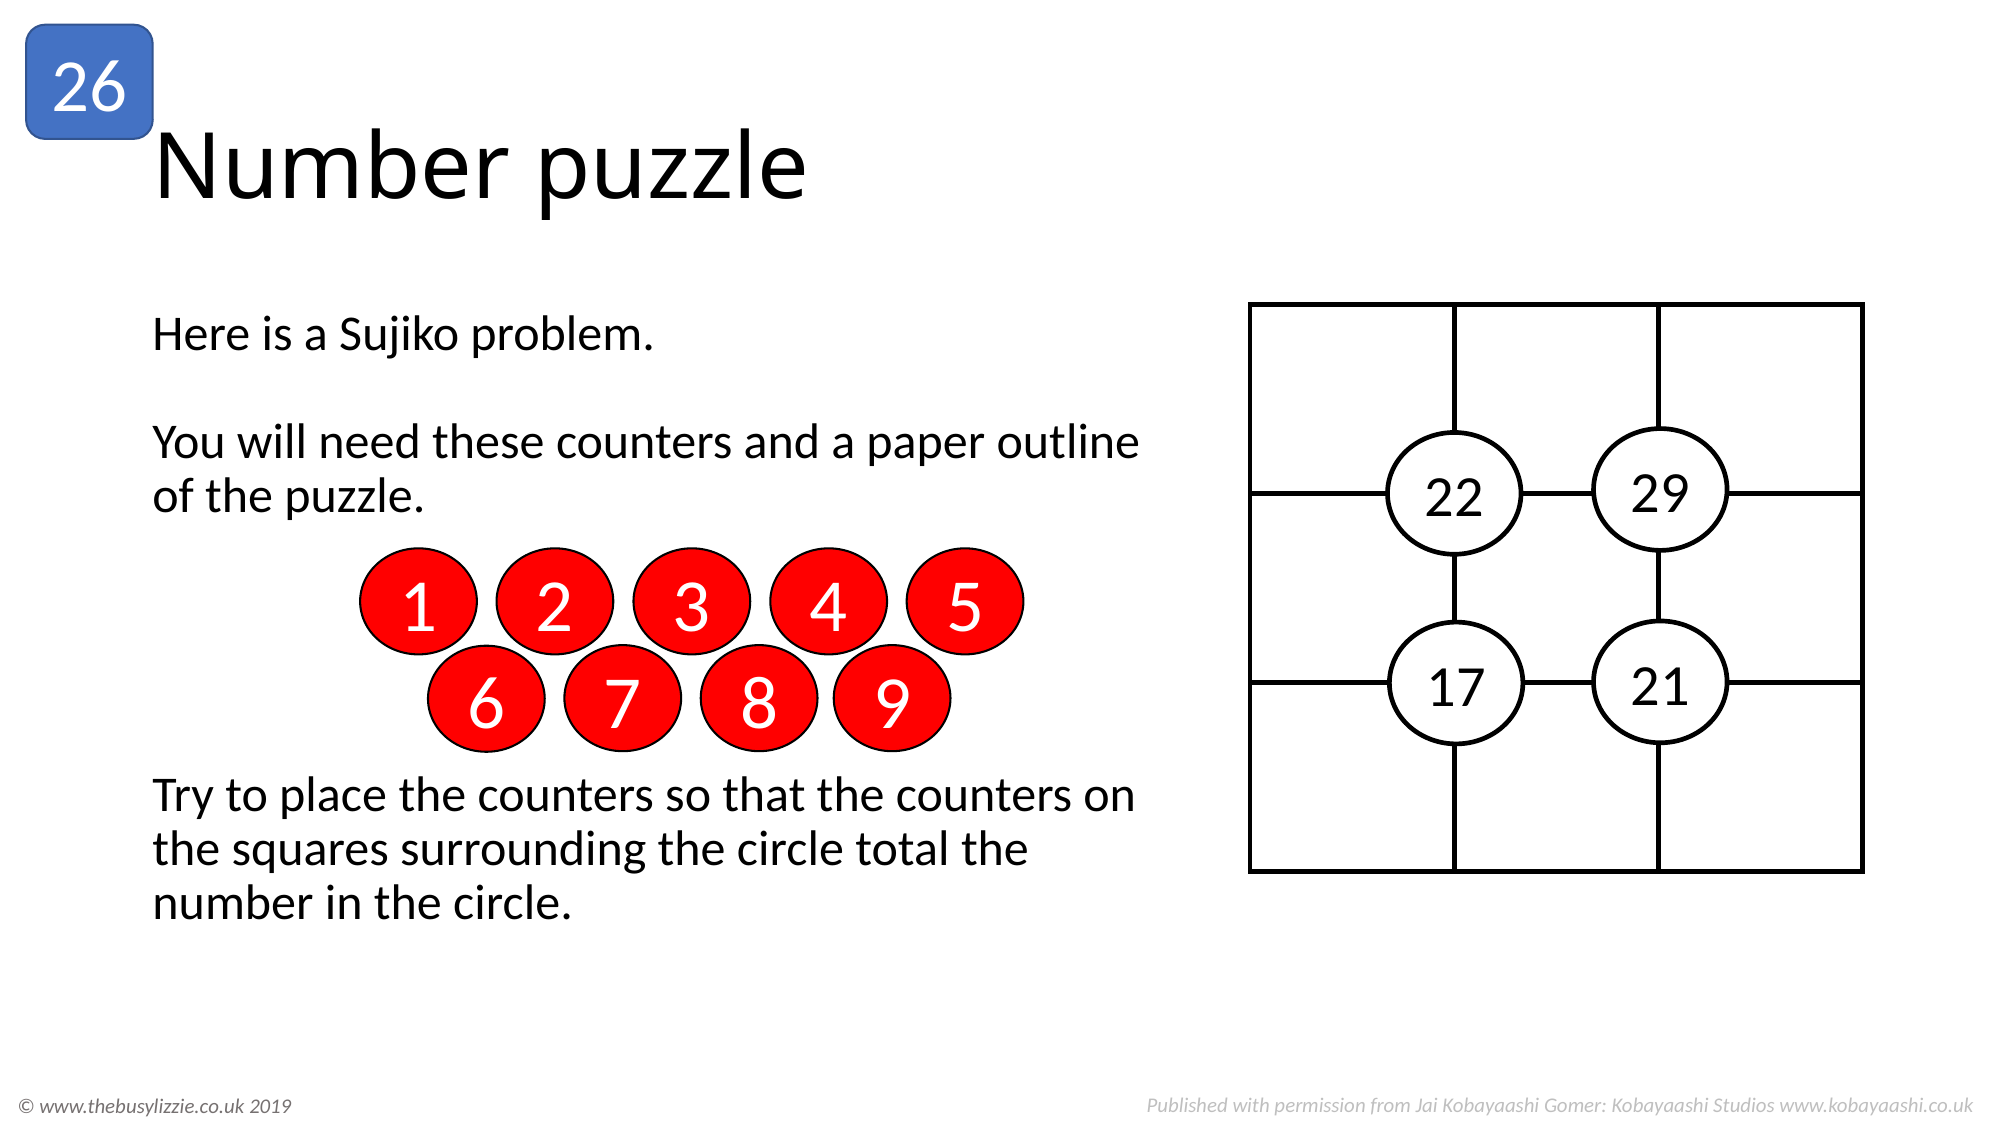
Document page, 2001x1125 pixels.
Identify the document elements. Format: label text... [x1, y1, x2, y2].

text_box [360, 548, 1024, 752]
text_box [1250, 304, 1863, 872]
title Number puzzle [137, 59, 1863, 278]
list Here is a Sujiko problem. You will need these counters and a paper outline of the puzzle. Try to place the counters so that the counters on the squares surrounding the circle total the number in the circle. [137, 299, 1186, 1049]
text_box Published with permission from Jai Kobayaashi Gomer: Kobayaashi Studios www.kobayaashi.co.uk [1131, 1084, 2000, 1125]
text_box 26 [25, 23, 154, 140]
text_box © www.thebusylizzie.co.uk 2019 [2, 1085, 311, 1125]
